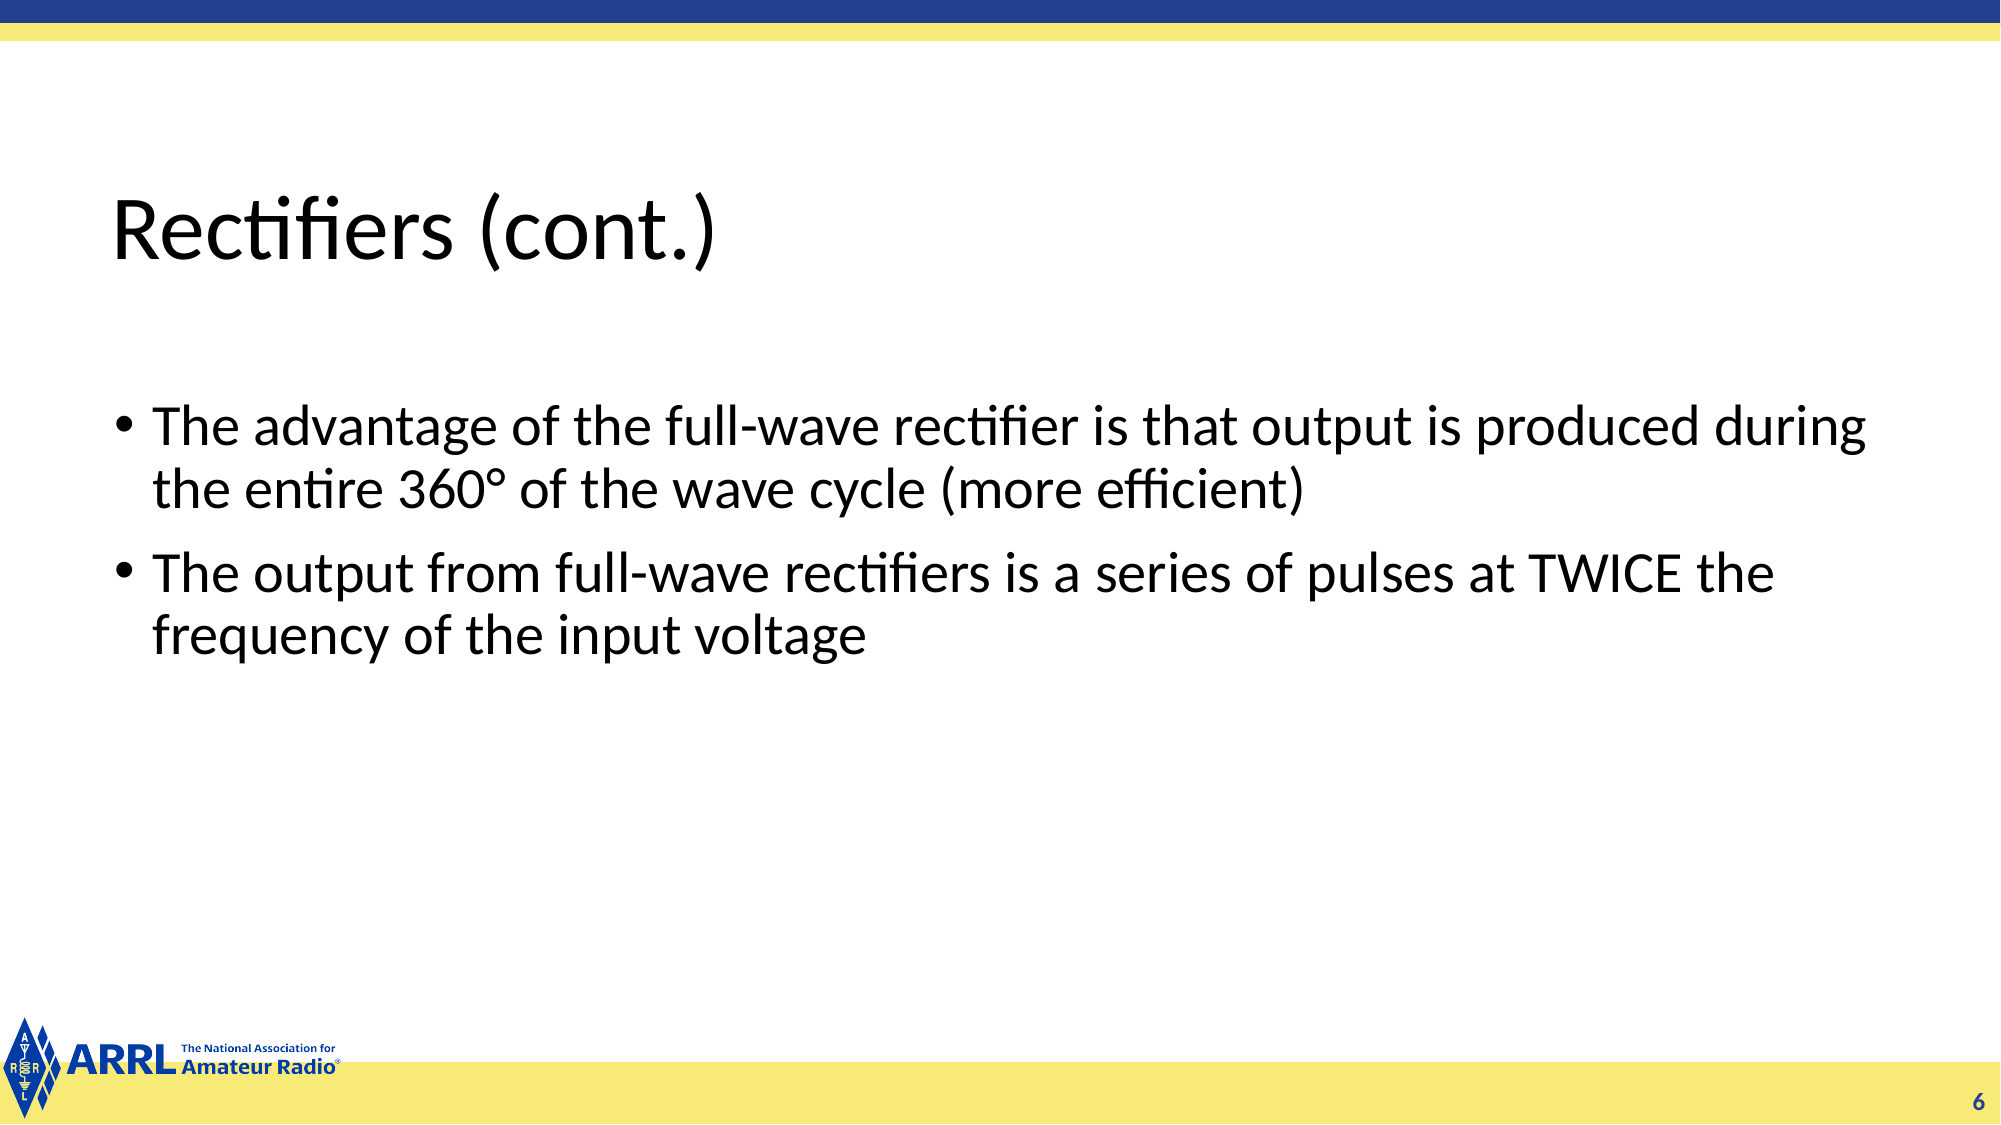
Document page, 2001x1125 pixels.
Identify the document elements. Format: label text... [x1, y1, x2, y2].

picture [1, 1015, 342, 1121]
list The advantage of the full-wave rectifier is that output is produced during the entire 360° of the wave cycle (more efficient) The output from full-wave rectifiers is a series of pulses at TWICE the frequency of the input voltage [99, 387, 1900, 1075]
title Rectifiers (cont.) [96, 172, 1897, 356]
